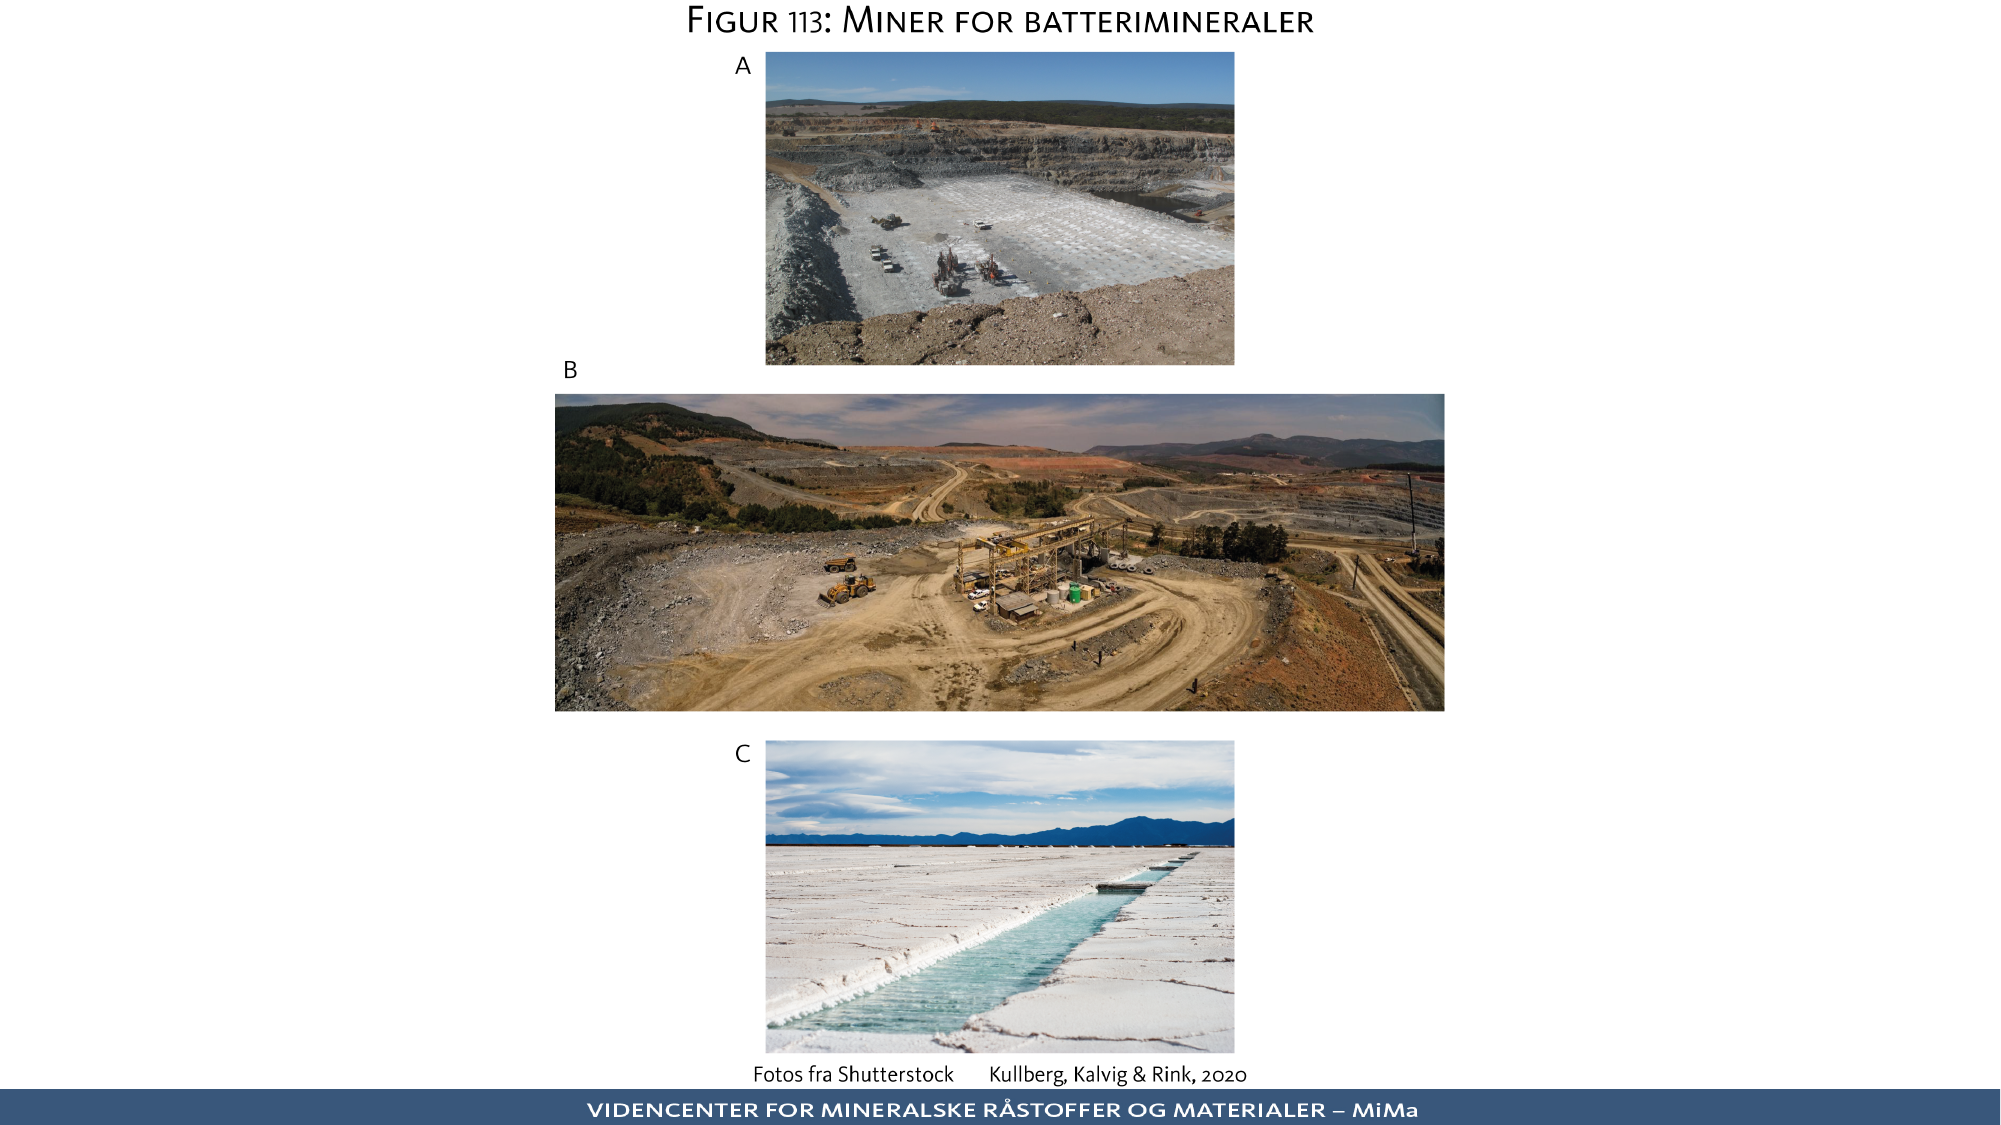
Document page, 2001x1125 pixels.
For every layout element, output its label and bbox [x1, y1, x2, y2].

picture [555, 0, 1445, 1087]
picture [0, 1089, 2001, 1125]
